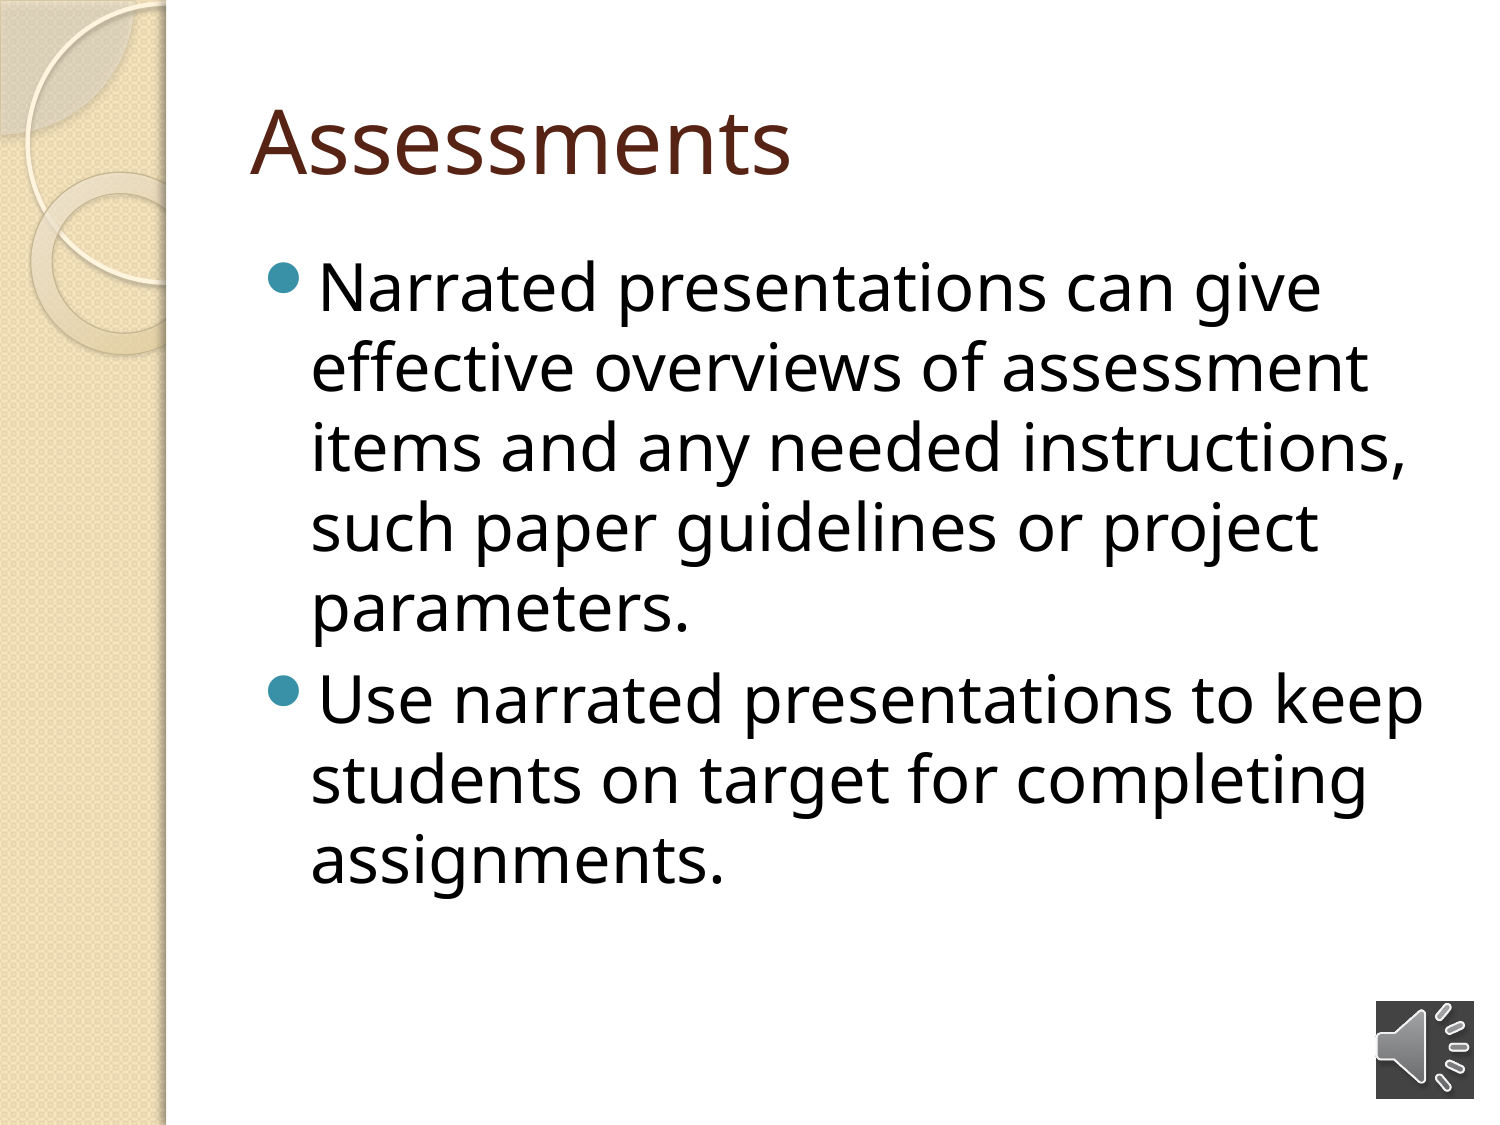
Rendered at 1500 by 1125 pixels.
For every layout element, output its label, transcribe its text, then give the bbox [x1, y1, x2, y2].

picture [1374, 999, 1476, 1101]
title Assessments [235, 45, 1466, 233]
list Narrated presentations can give effective overviews of assessment items and any needed instructions, such paper guidelines or project parameters. Use narrated presentations to keep students on target for completing assignments. [235, 237, 1466, 1025]
